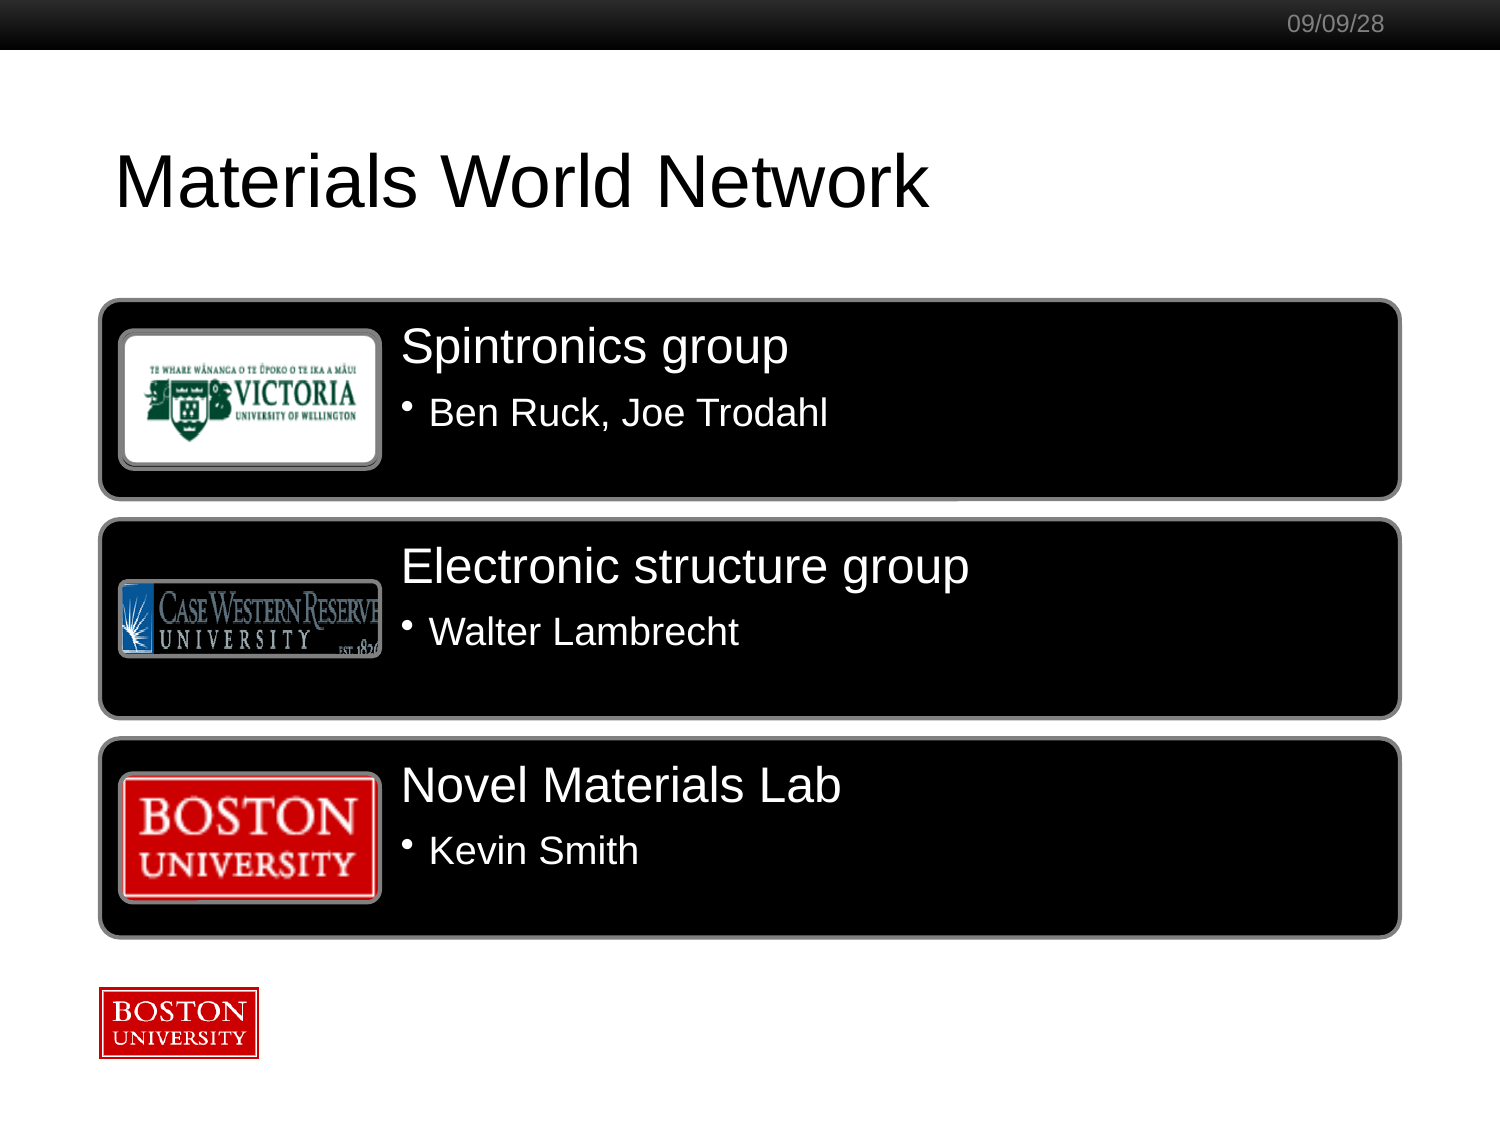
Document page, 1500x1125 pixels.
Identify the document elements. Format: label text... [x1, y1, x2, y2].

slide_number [1087, 0, 1401, 51]
title Materials World Network [99, 124, 1401, 238]
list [99, 299, 1401, 938]
picture [99, 987, 259, 1059]
